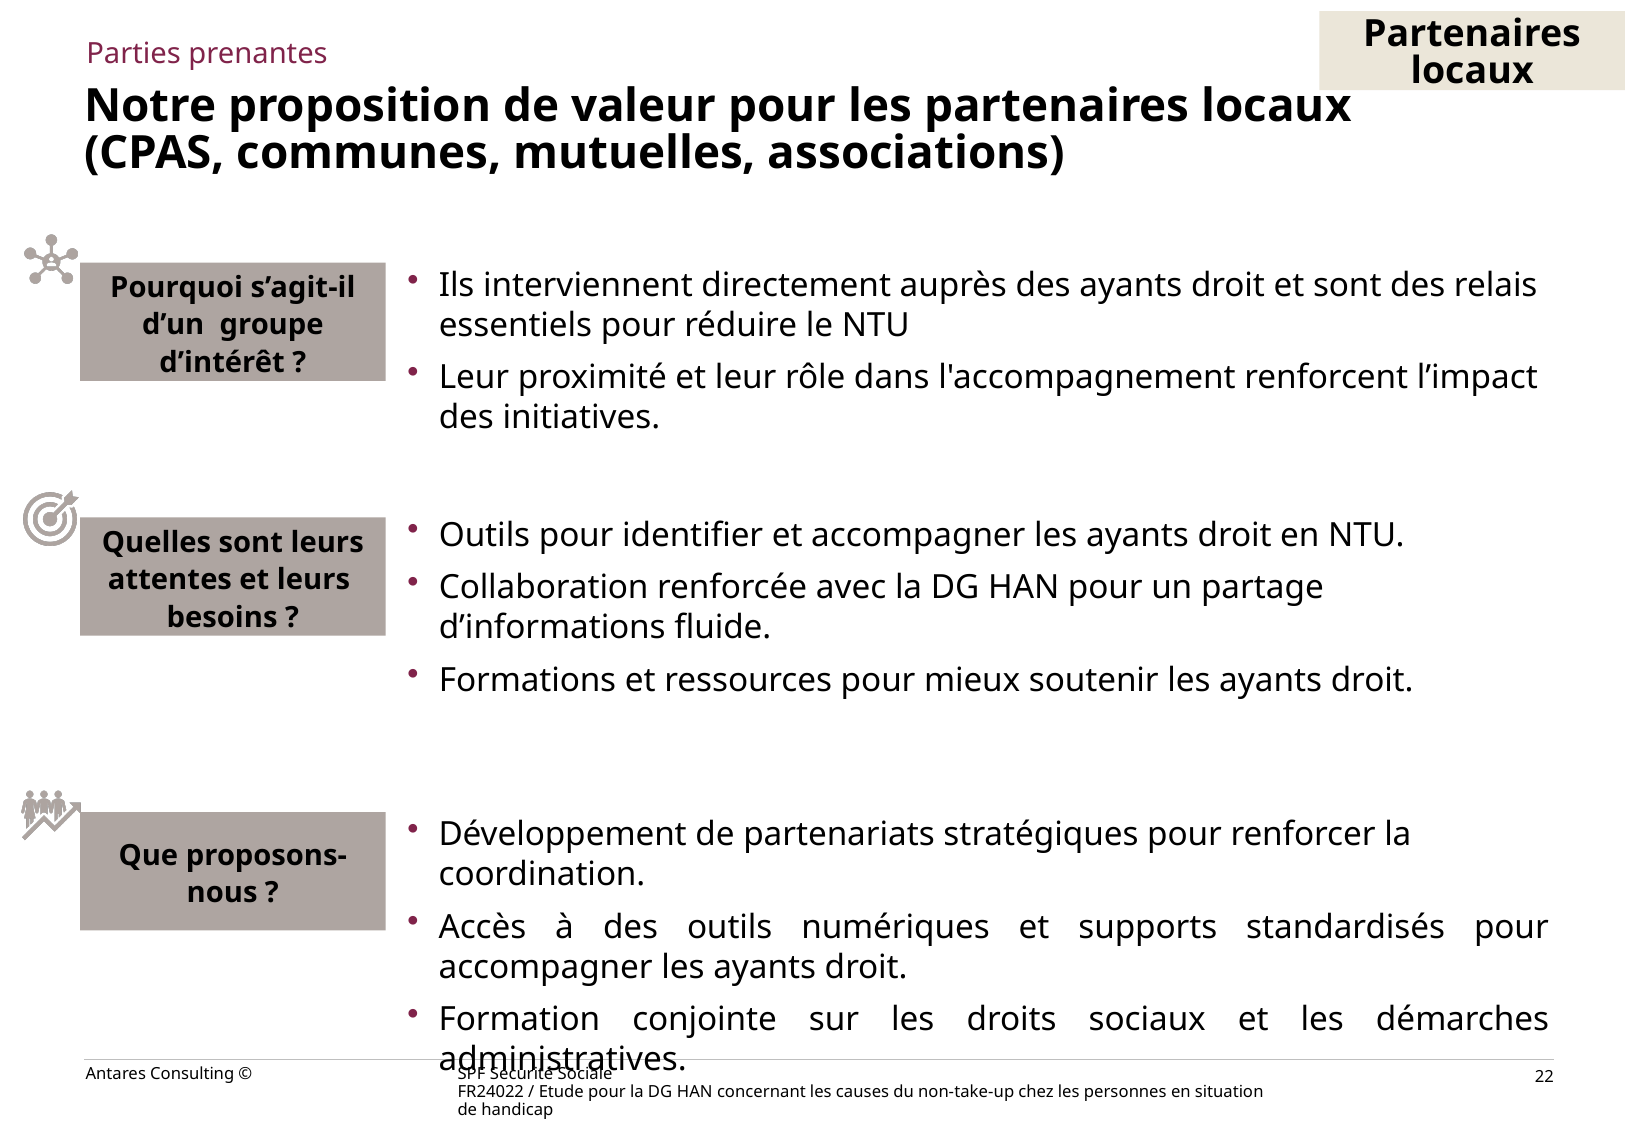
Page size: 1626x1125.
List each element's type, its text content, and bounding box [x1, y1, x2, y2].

picture [17, 226, 85, 293]
picture [17, 483, 85, 552]
text_box Développement de partenariats stratégiques pour renforcer la coordination. Accès à des outils numériques et supports standardisés pour accompagner les ayants droit. Formation conjointe sur les droits sociaux et les démarches administratives. [407, 812, 1551, 1078]
title Notre proposition de valeur pour les partenaires locaux (CPAS, communes, mutuelles, associations) [84, 82, 1550, 229]
text_box Partenaires locaux [1319, 11, 1625, 91]
text_box Quelles sont leurs attentes et leurs besoins ? [80, 517, 386, 636]
text_box Outils pour identifier et accompagner les ayants droit en NTU. Collaboration renforcée avec la DG HAN pour un partage d’informations fluide. Formations et ressources pour mieux soutenir les ayants droit. [407, 513, 1551, 698]
list Ils interviennent directement auprès des ayants droit et sont des relais essentiels pour réduire le NTU Leur proximité et leur rôle dans l'accompagnement renforcent l’impact des initiatives. [407, 263, 1551, 438]
text_box Pourquoi s’agit-il d’un groupe d’intérêt ? [80, 262, 386, 381]
picture [17, 780, 85, 848]
text_box Que proposons-nous ? [80, 812, 386, 931]
text_box Parties prenantes [86, 38, 1522, 70]
